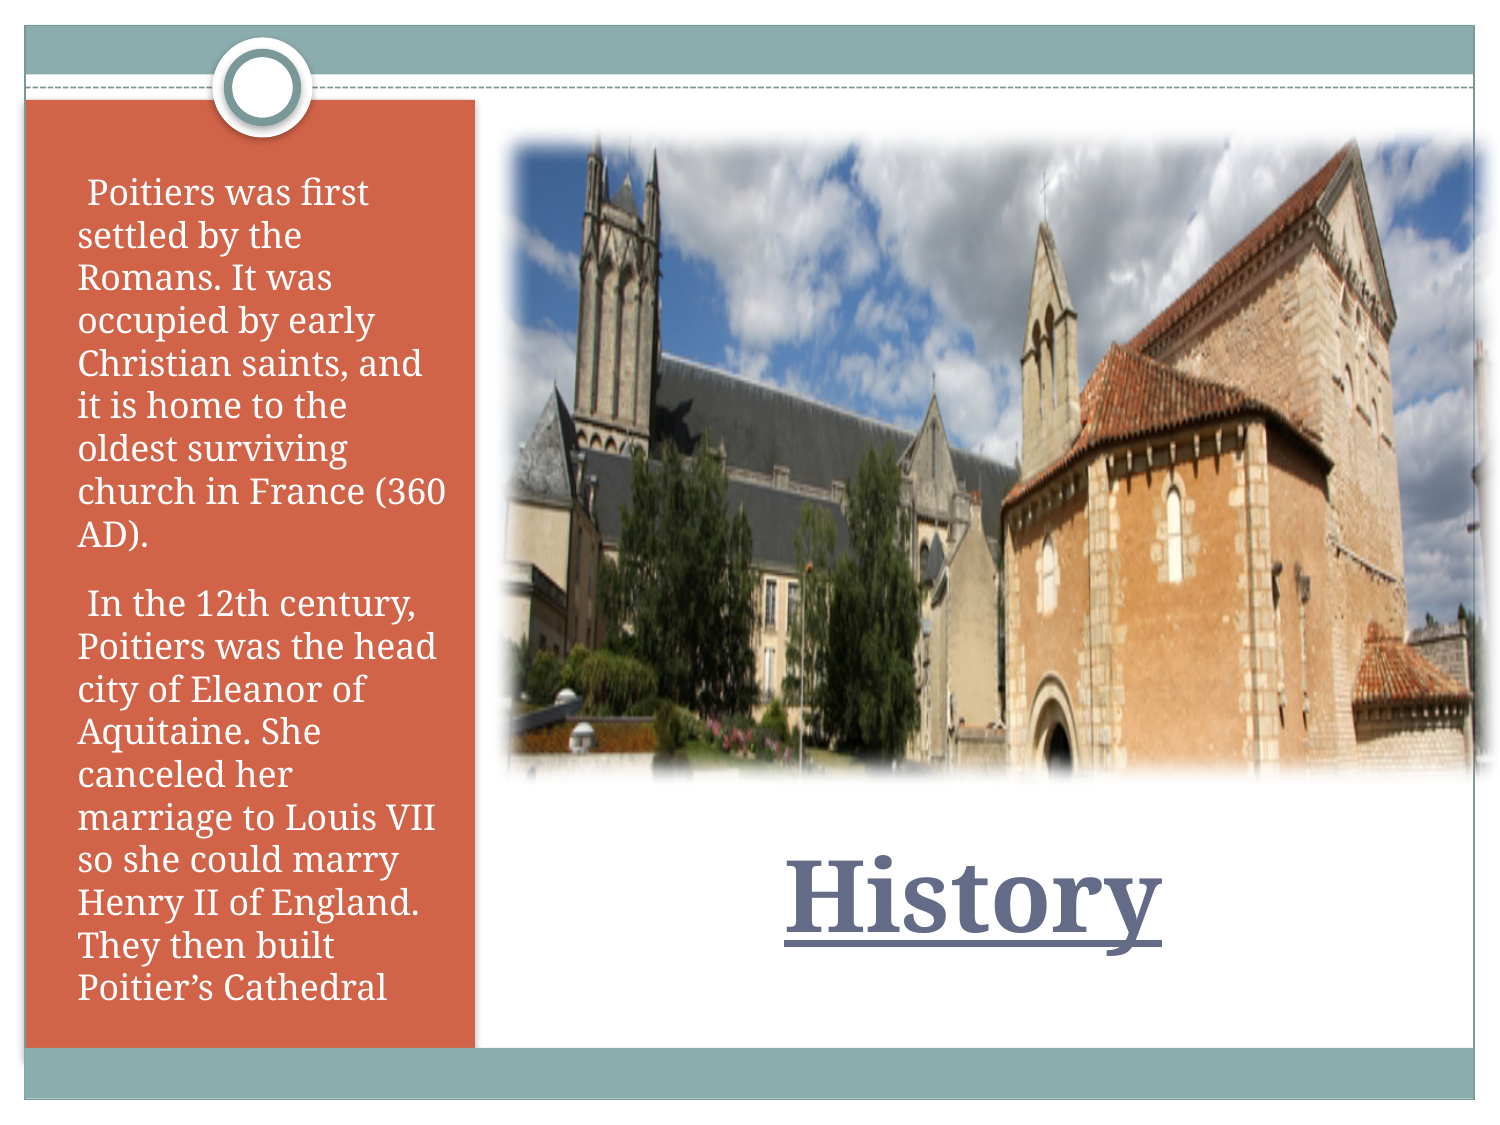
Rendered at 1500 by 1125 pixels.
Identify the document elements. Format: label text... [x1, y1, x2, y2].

picture [493, 124, 1500, 788]
list Poitiers was first settled by the Romans. It was occupied by early Christian saints, and it is home to the oldest surviving church in France (360 AD). In the 12th century, Poitiers was the head city of Eleanor of Aquitaine. She canceled her marriage to Louis VII so she could marry Henry II of England. They then built Poitier’s Cathedral [62, 162, 463, 1025]
title History [492, 825, 1455, 1025]
